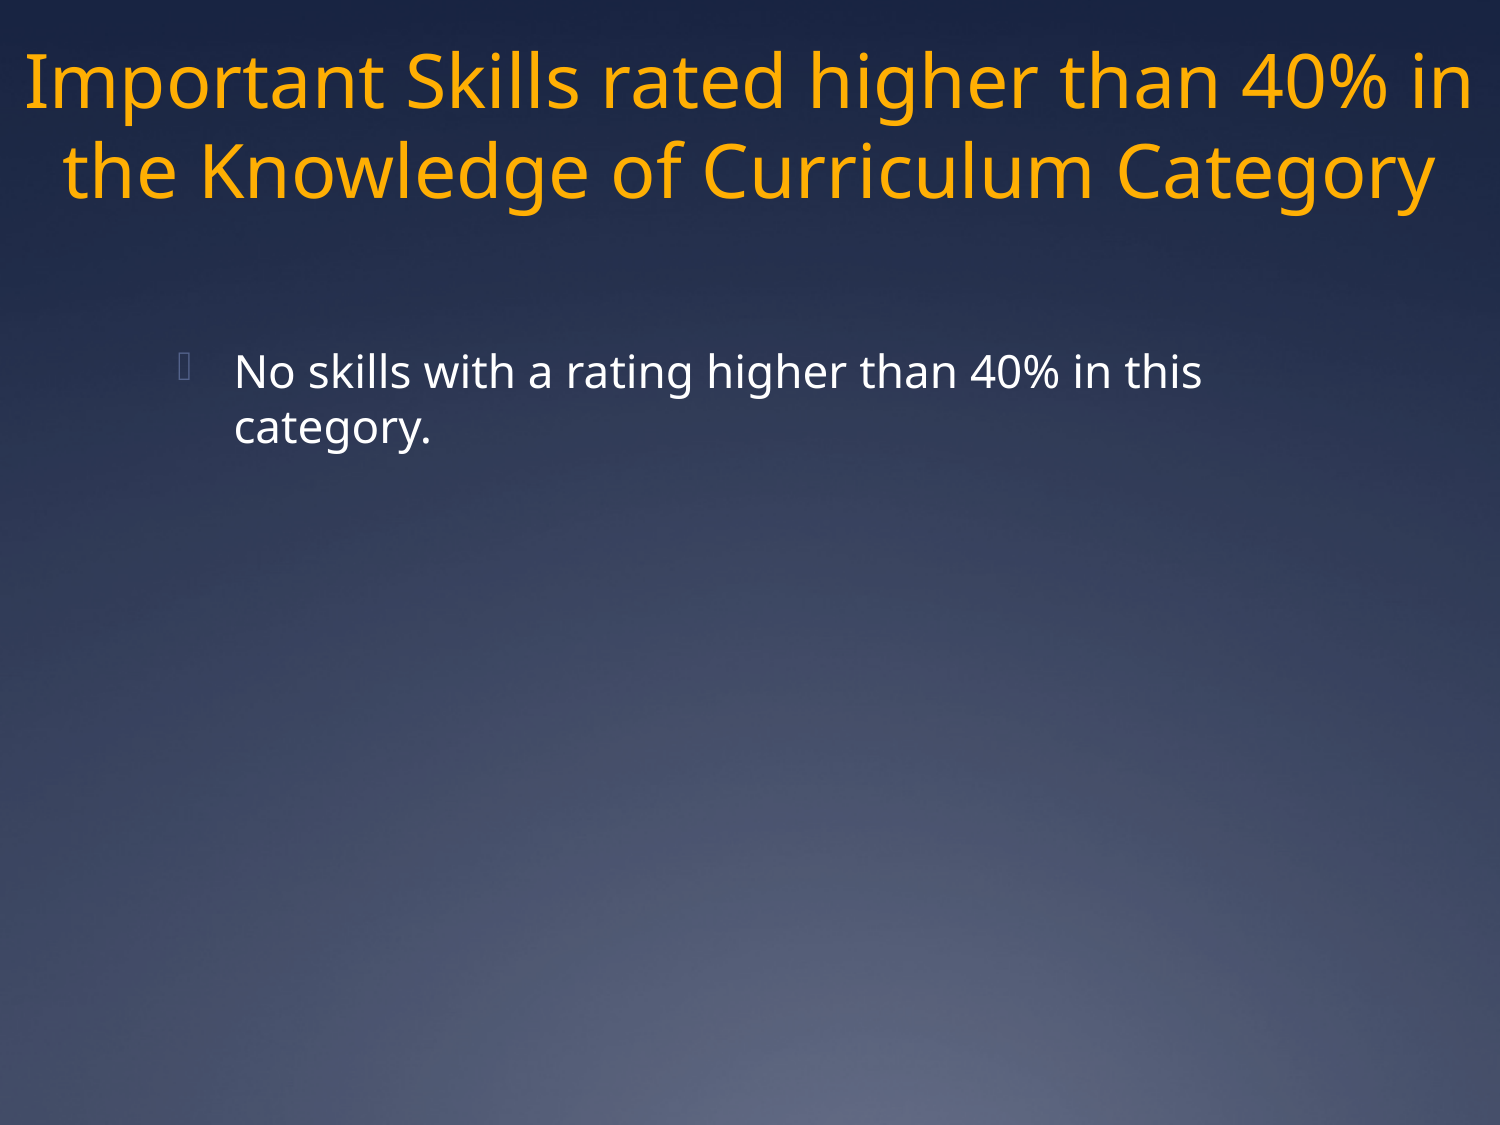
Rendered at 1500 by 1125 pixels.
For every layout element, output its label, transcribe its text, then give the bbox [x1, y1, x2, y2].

list No skills with a rating higher than 40% in this category. [161, 335, 1338, 1006]
title Important Skills rated higher than 40% in the Knowledge of Curriculum Category [0, 25, 1500, 226]
